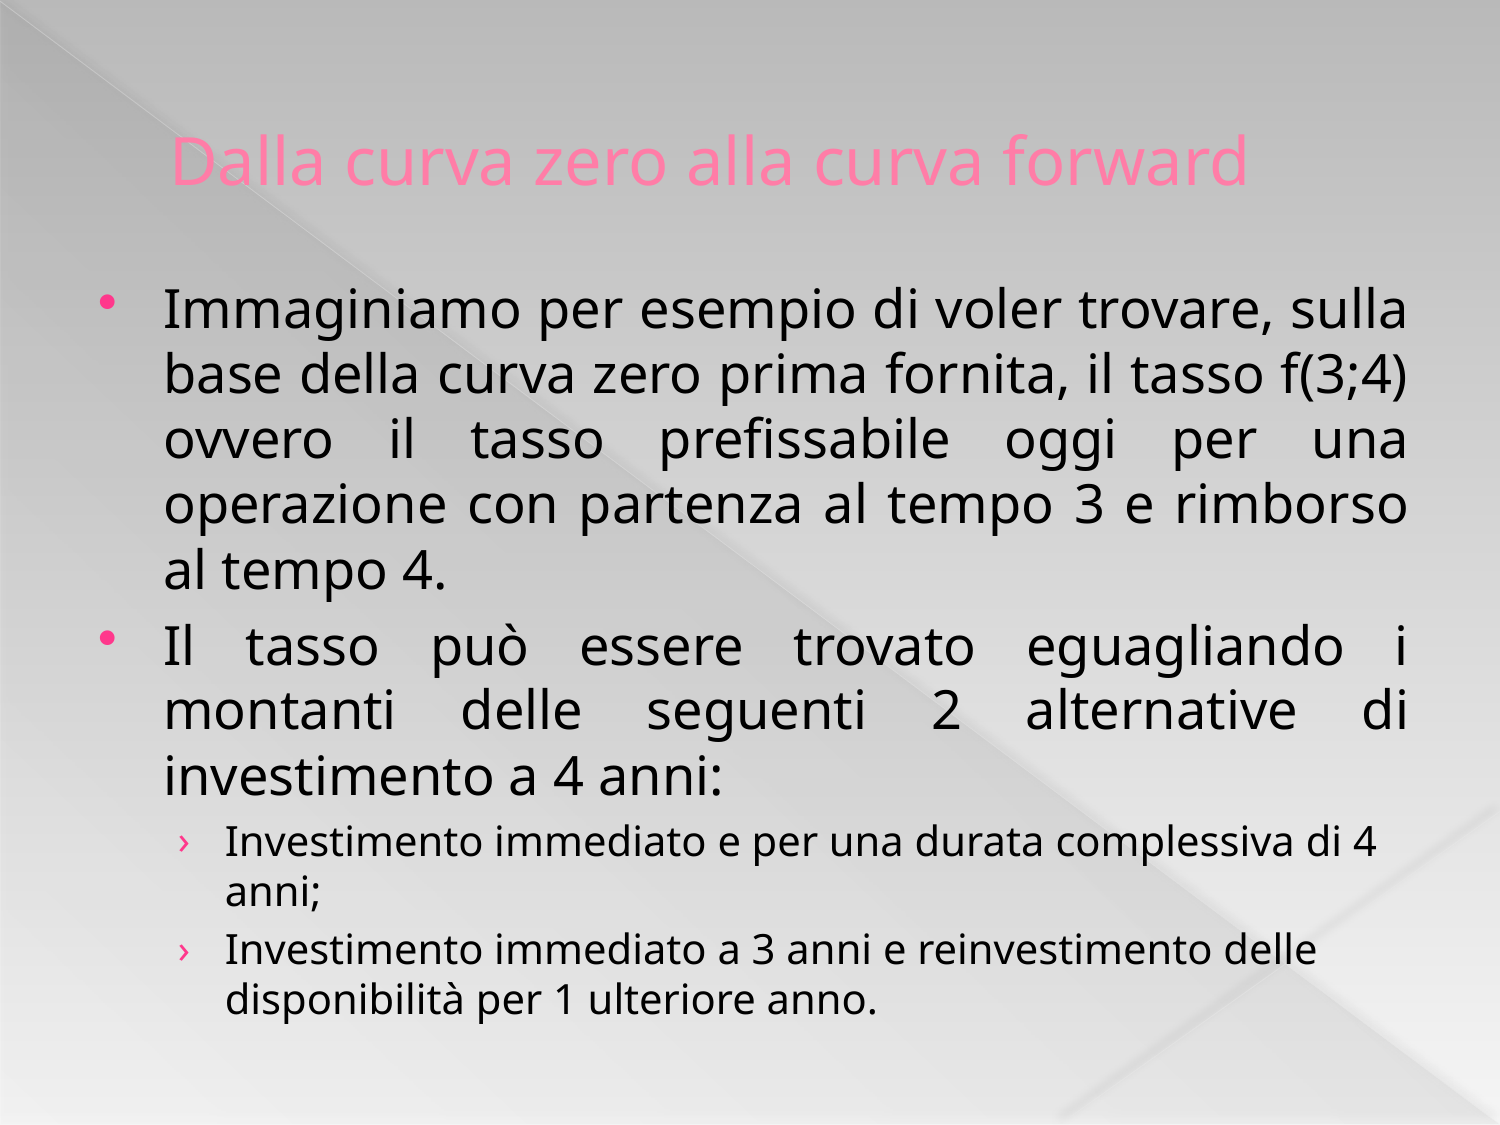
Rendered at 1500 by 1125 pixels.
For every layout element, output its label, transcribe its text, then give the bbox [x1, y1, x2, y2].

title Dalla curva zero alla curva forward [75, 43, 1425, 267]
list Immaginiamo per esempio di voler trovare, sulla base della curva zero prima fornita, il tasso f(3;4) ovvero il tasso prefissabile oggi per una operazione con partenza al tempo 3 e rimborso al tempo 4. Il tasso può essere trovato eguagliando i montanti delle seguenti 2 alternative di investimento a 4 anni: Investimento immediato e per una durata complessiva di 4 anni; Investimento immediato a 3 anni e reinvestimento delle disponibilità per 1 ulteriore anno. [75, 267, 1425, 1059]
